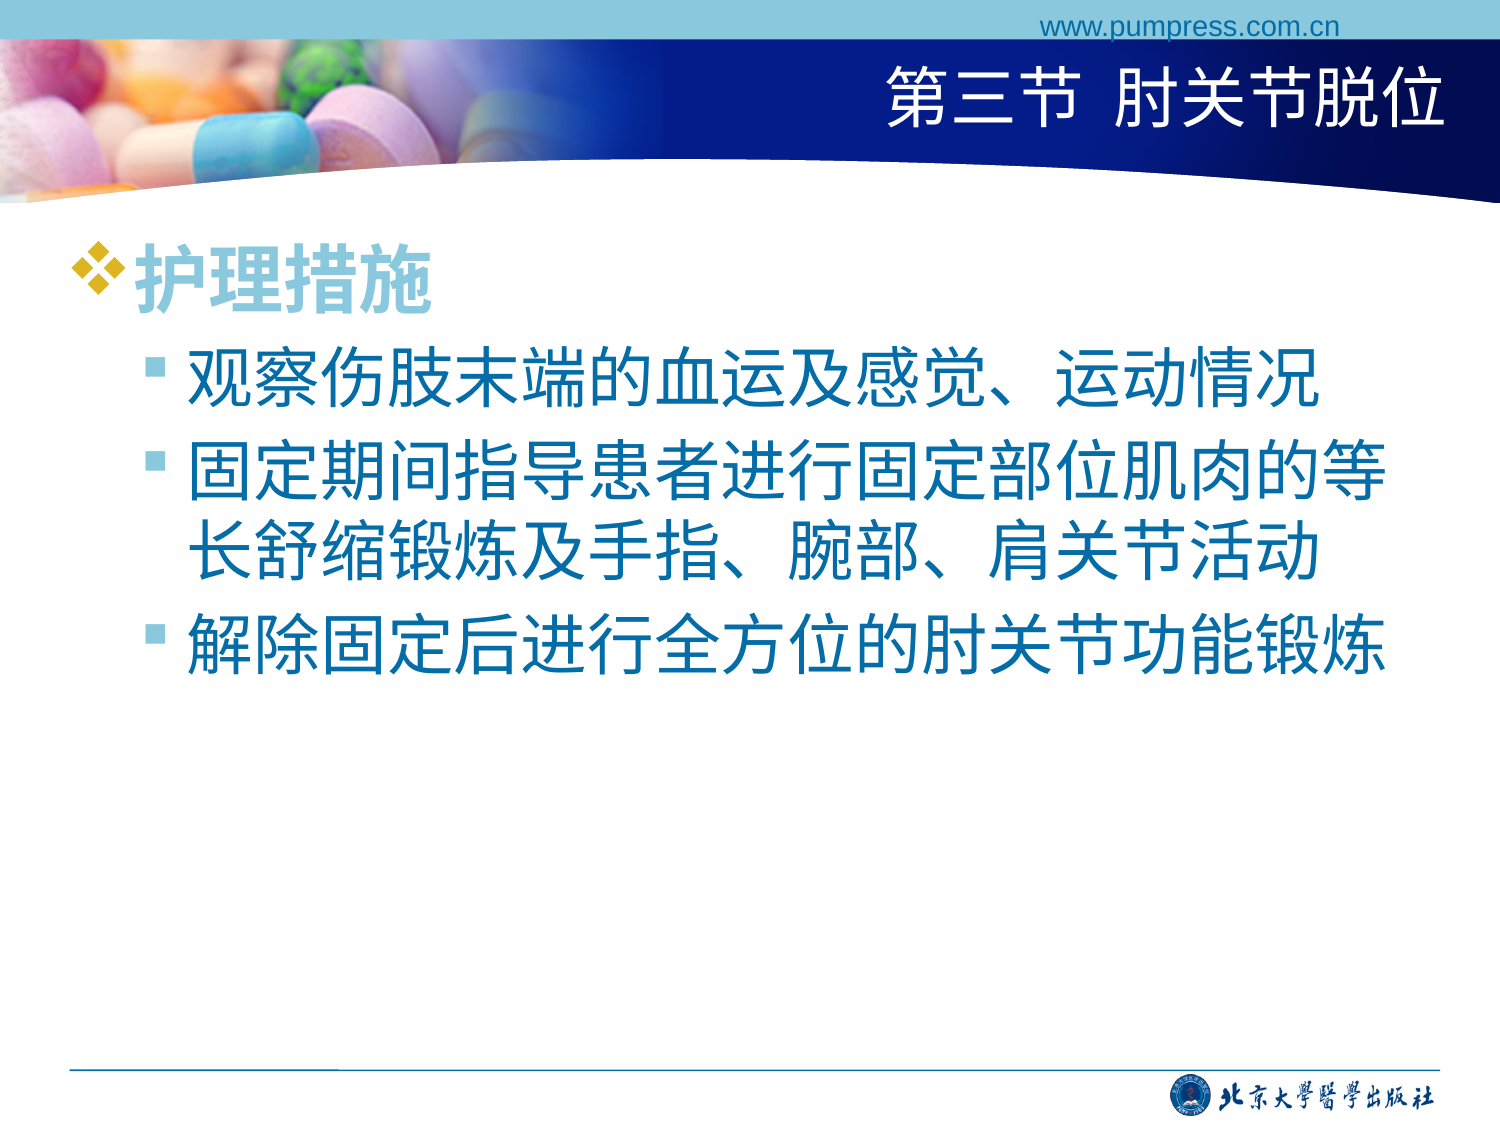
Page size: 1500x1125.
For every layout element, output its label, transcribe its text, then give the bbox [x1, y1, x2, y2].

title 第三节 肘关节脱位 [137, 49, 1463, 143]
picture [1170, 1074, 1436, 1118]
picture [0, 40, 1500, 203]
list 护理措施 观察伤肢末端的血运及感觉、运动情况 固定期间指导患者进行固定部位肌肉的等长舒缩锻炼及手指、腕部、肩关节活动 解除固定后进行全方位的肘关节功能锻炼 [49, 224, 1463, 1026]
slide_number www.pumpress.com.cn [1025, 0, 1463, 38]
